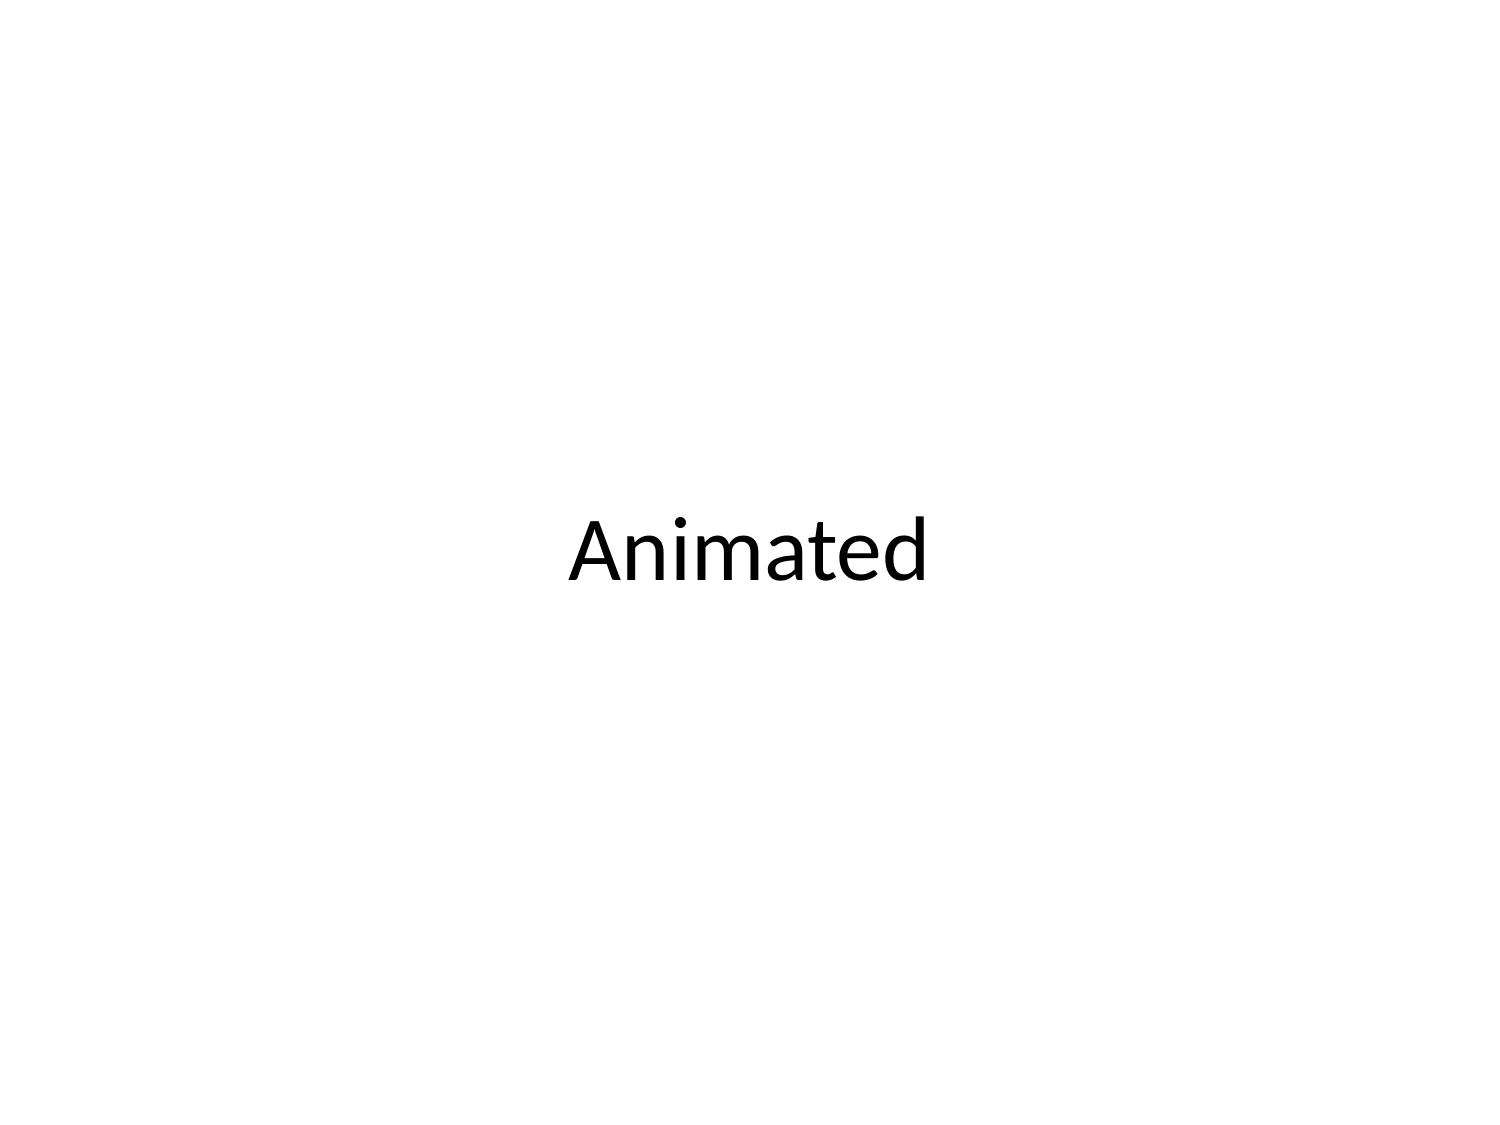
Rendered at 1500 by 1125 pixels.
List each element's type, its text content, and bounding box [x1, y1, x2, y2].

title Animated [75, 450, 1425, 638]
